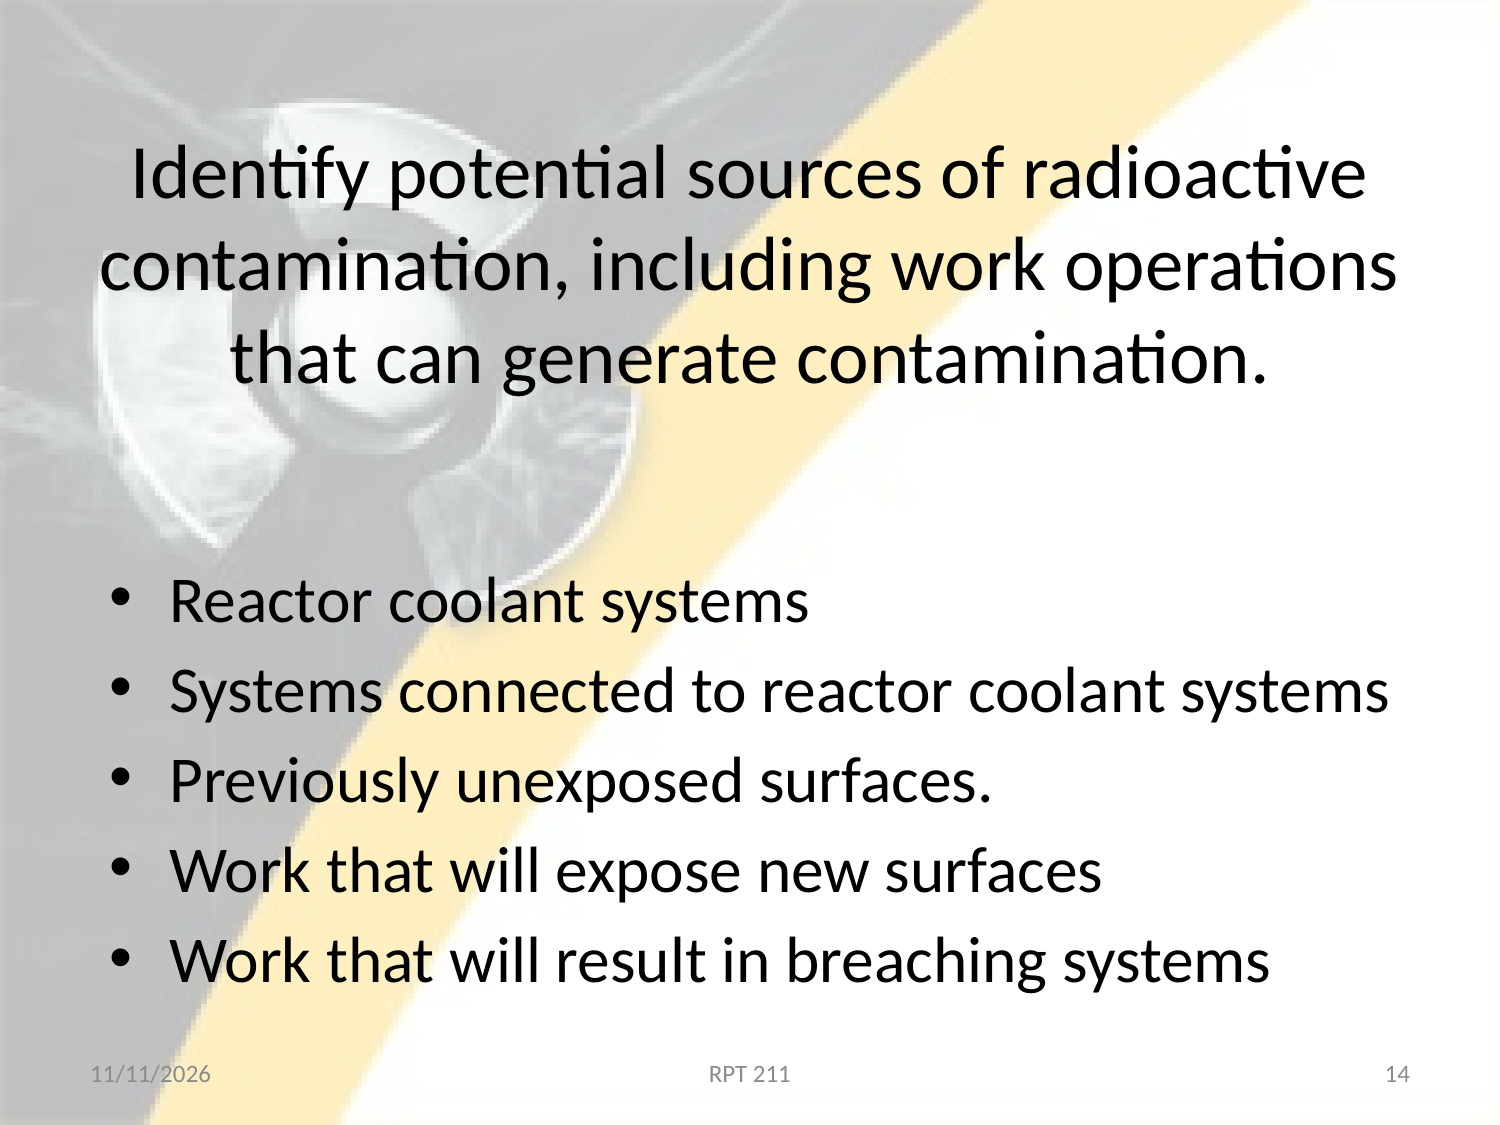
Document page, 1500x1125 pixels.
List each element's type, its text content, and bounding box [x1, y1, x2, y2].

title Identify potential sources of radioactive contamination, including work operations that can generate contamination. [75, 99, 1425, 513]
list Reactor coolant systems Systems connected to reactor coolant systems Previously unexposed surfaces. Work that will expose new surfaces Work that will result in breaching systems [75, 537, 1425, 1035]
slide_number 14 [1074, 1042, 1425, 1103]
footer RPT 211 [512, 1042, 988, 1103]
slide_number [75, 1042, 425, 1103]
